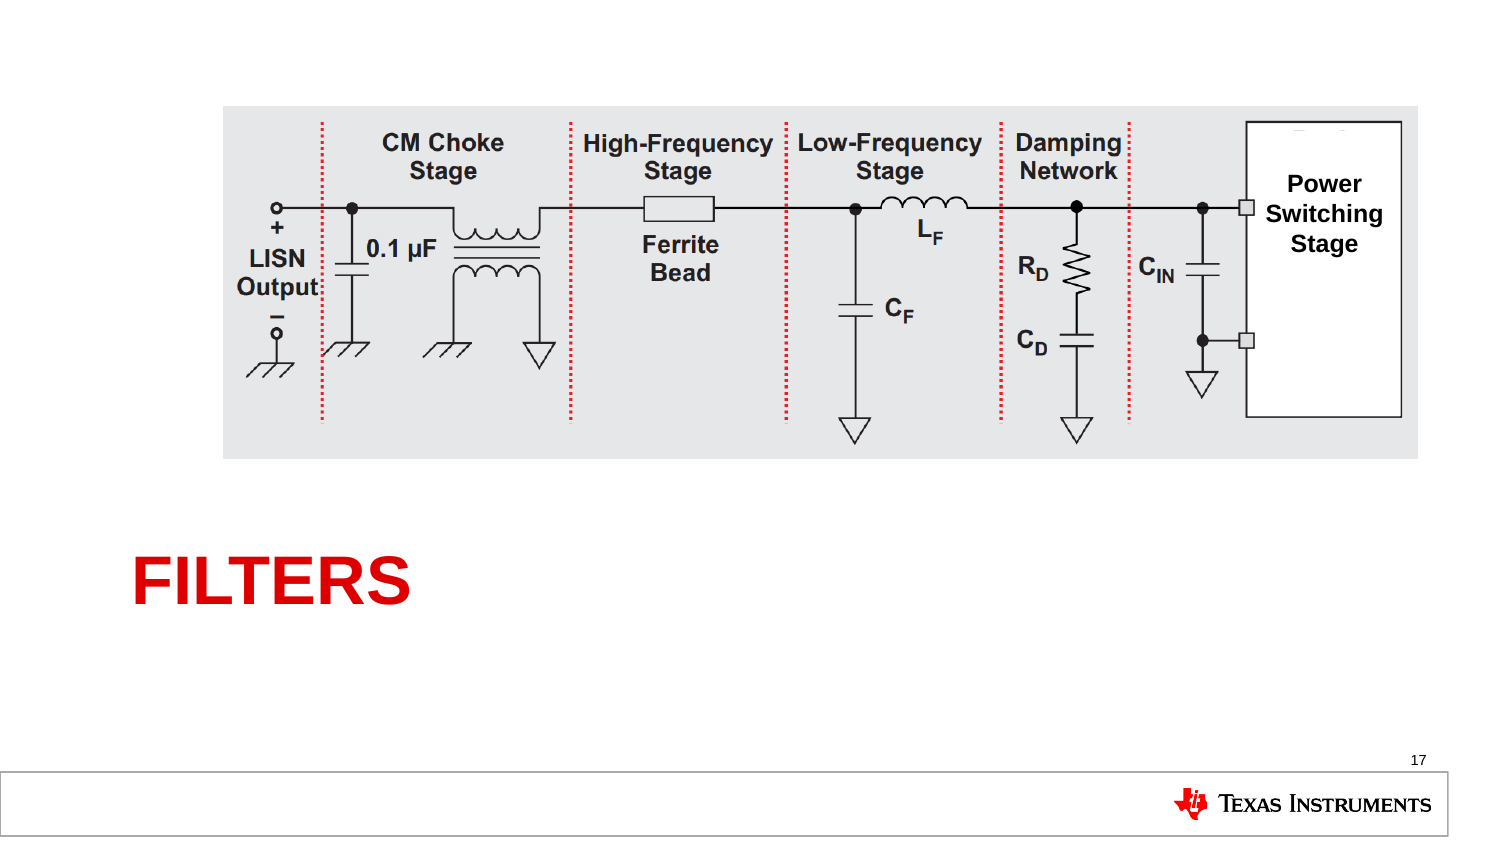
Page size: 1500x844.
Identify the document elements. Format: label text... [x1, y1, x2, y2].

title Filters [118, 541, 1394, 710]
picture [1174, 788, 1431, 820]
slide_number 17 [1088, 744, 1440, 770]
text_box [218, 98, 1423, 461]
